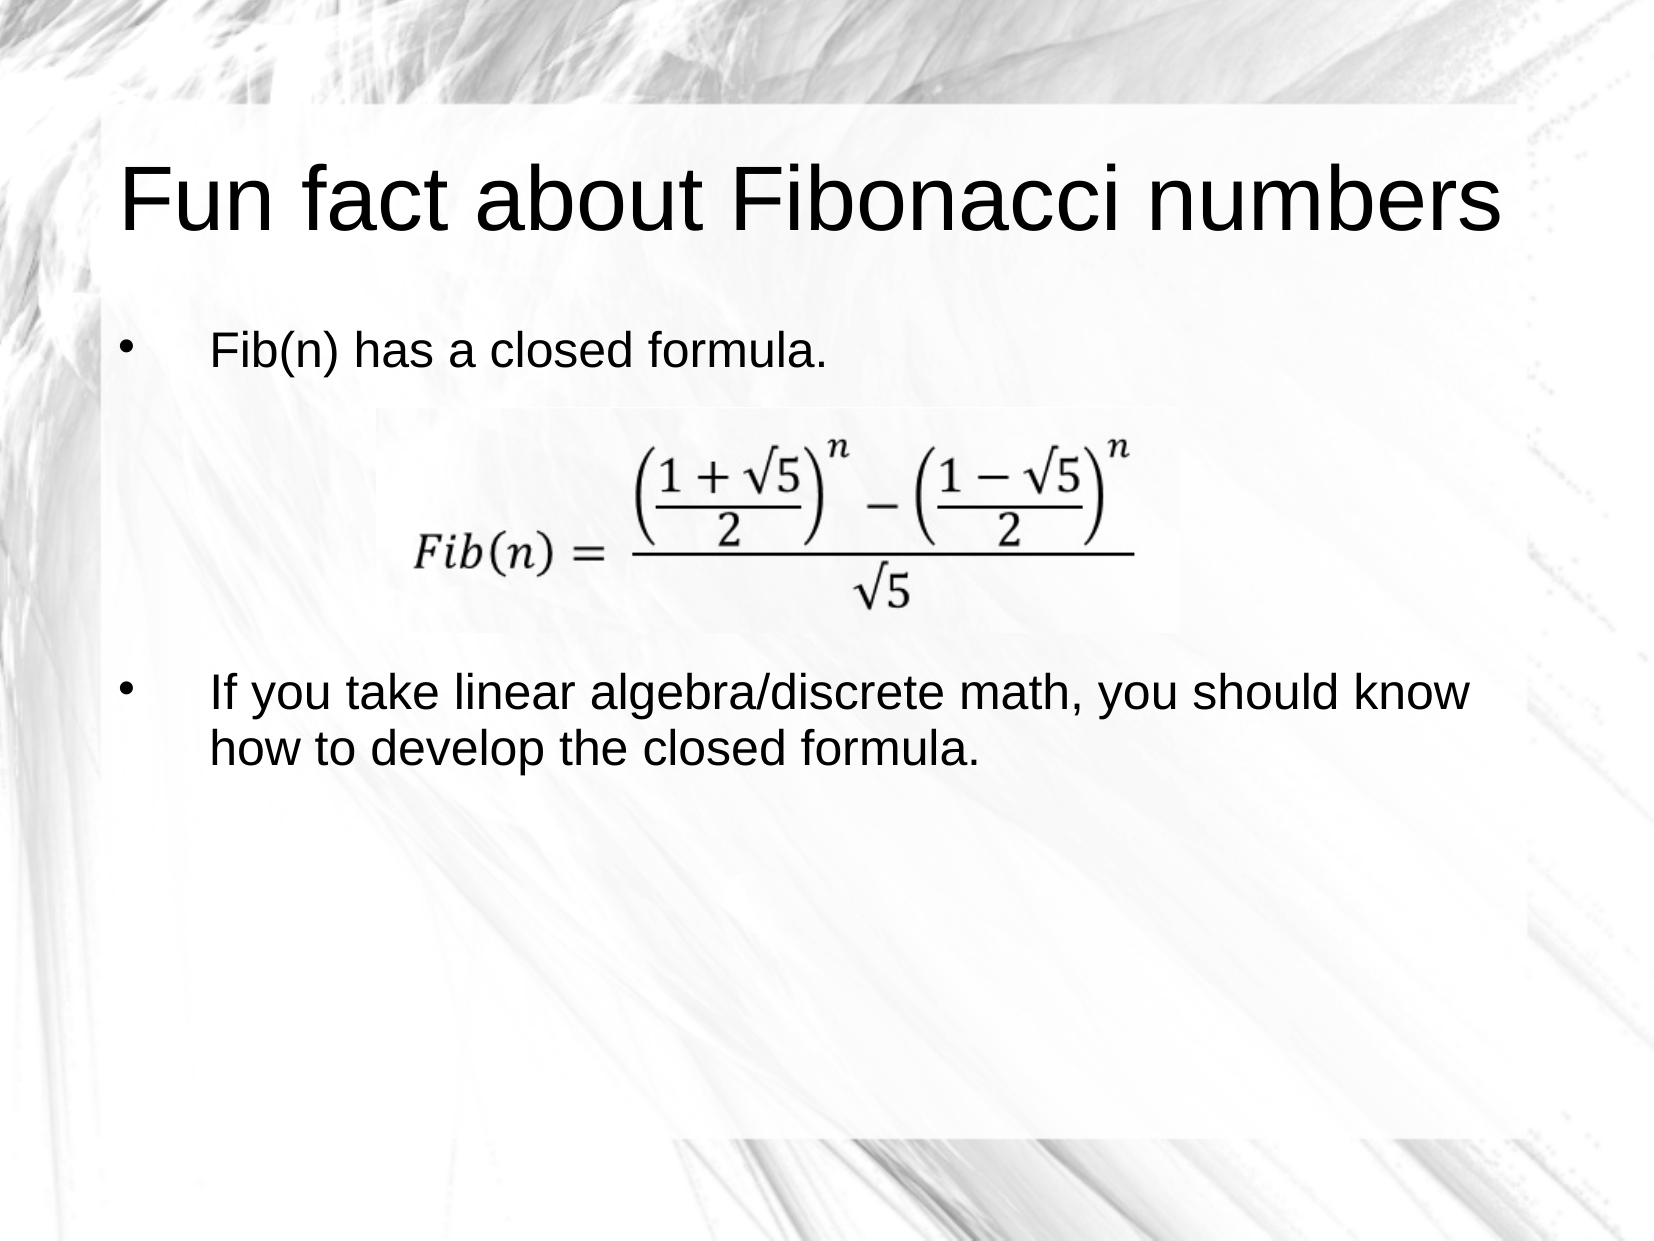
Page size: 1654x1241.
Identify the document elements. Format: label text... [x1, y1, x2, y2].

picture [0, 0, 1654, 1241]
list Fib(n) has a closed formula. If you take linear algebra/discrete math, you should know how to develop the closed formula. [118, 319, 1571, 1180]
title Fun fact about Fibonacci numbers [118, 93, 1506, 299]
